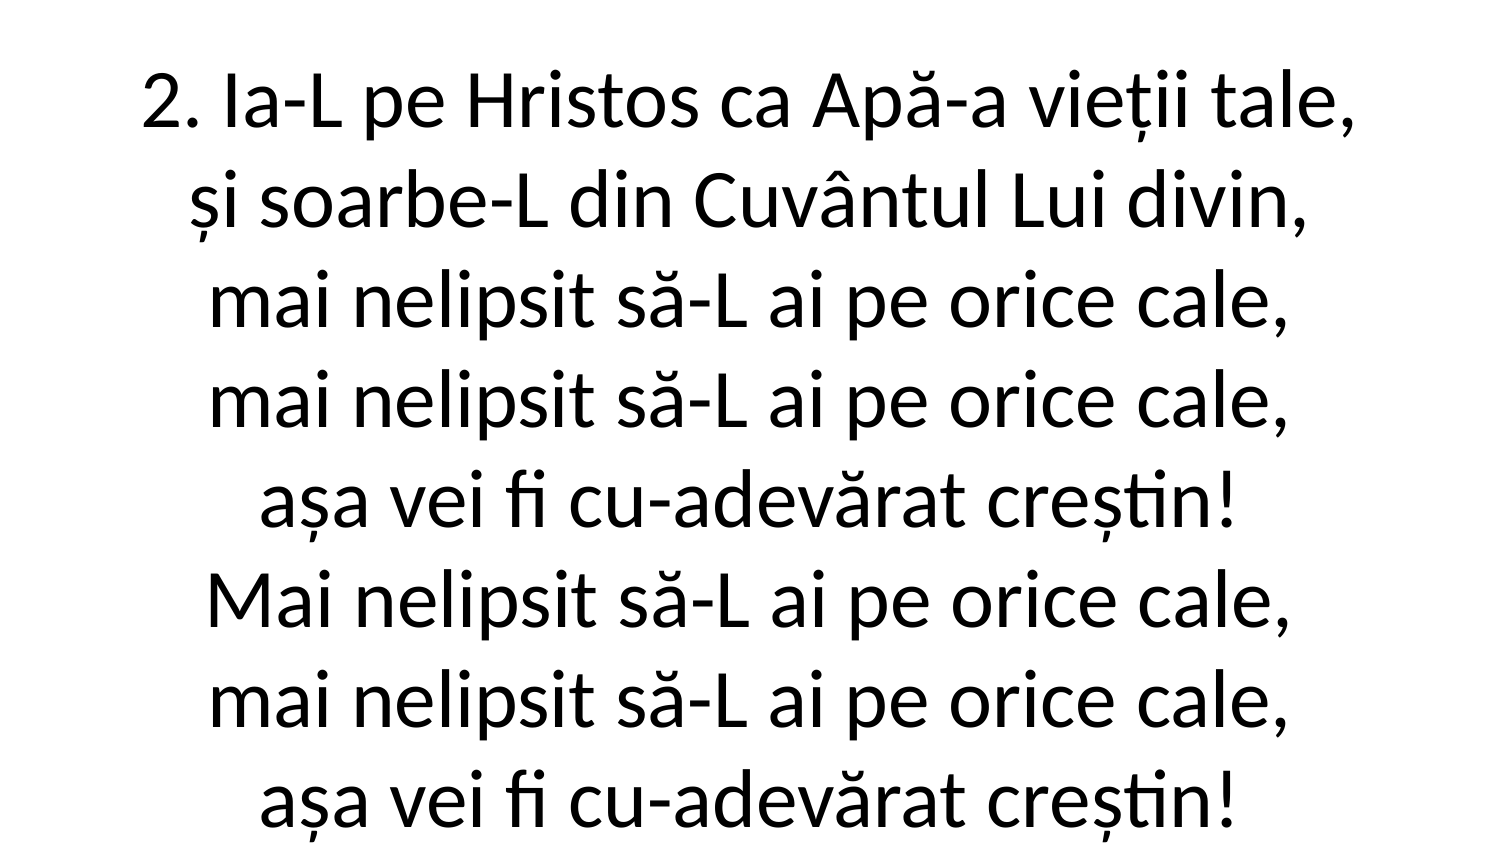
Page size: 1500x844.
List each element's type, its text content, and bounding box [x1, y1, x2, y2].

text_box 2. Ia-L pe Hristos ca Apă-a vieții tale, și soarbe-L din Cuvântul Lui divin, mai nelipsit să-L ai pe orice cale, mai nelipsit să-L ai pe orice cale, așa vei fi cu-adevărat creștin! Mai nelipsit să-L ai pe orice cale, mai nelipsit să-L ai pe orice cale, așa vei fi cu-adevărat creștin! [125, 0, 1375, 844]
